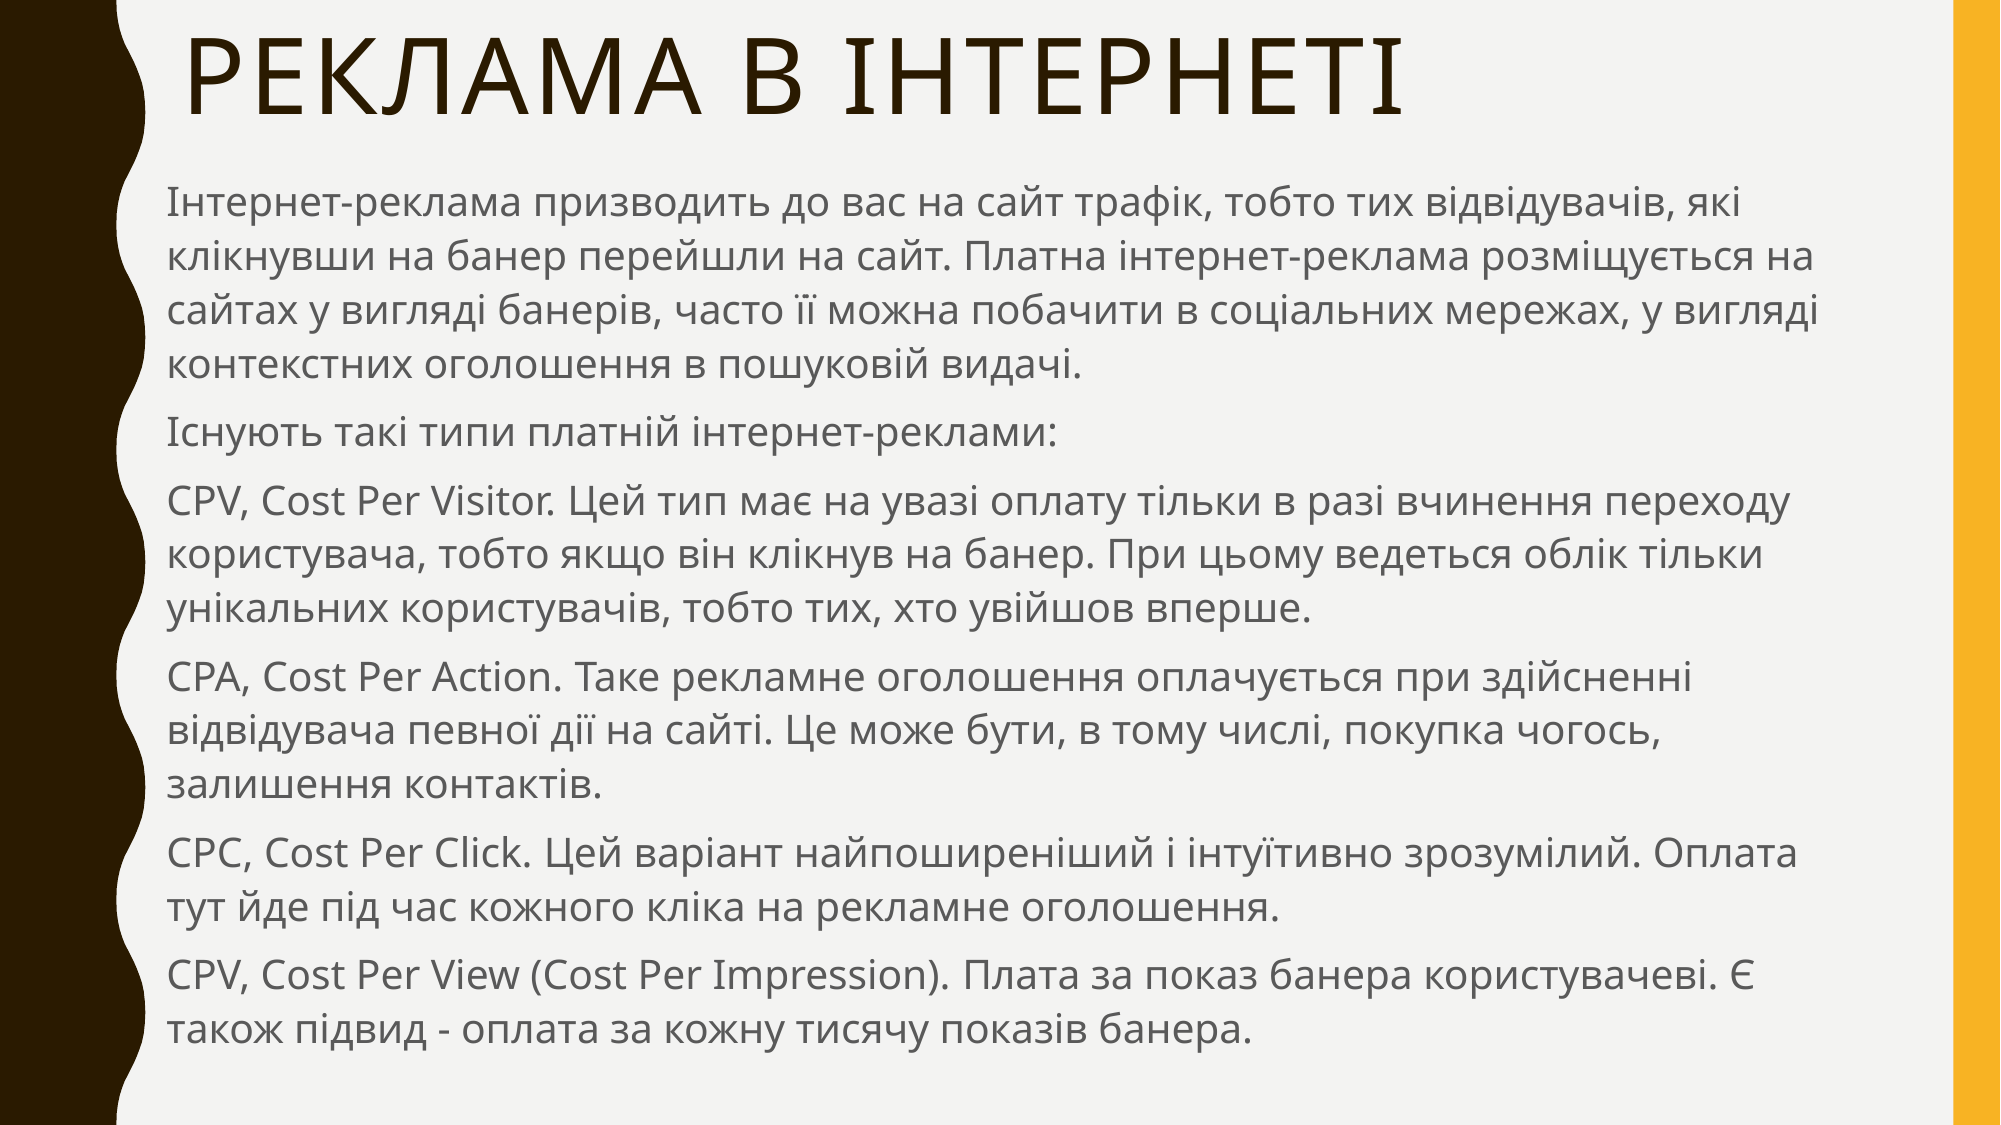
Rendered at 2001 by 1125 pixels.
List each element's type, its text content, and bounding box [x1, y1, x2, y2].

list Інтернет-реклама призводить до вас на сайт трафік, тобто тих відвідувачів, які клікнувши на банер перейшли на сайт. Платна інтернет-реклама розміщується на сайтах у вигляді банерів, часто її можна побачити в соціальних мережах, у вигляді контекстних оголошення в пошуковій видачі. Існують такі типи платній інтернет-реклами: CPV, Cost Per Visitor. Цей тип має на увазі оплату тільки в разі вчинення переходу користувача, тобто якщо він клікнув на банер. При цьому ведеться облік тільки унікальних користувачів, тобто тих, хто увійшов вперше. CPA, Cost Per Action. Таке рекламне оголошення оплачується при здійсненні відвідувача певної дії на сайті. Це може бути, в тому числі, покупка чогось, залишення контактів. CPC, Cost Per Click. Цей варіант найпоширеніший і інтуїтивно зрозумілий. Оплата тут йде під час кожного кліка на рекламне оголошення. CPV, Cost Per View (Cost Per Impression). Плата за показ банера користувачеві. Є також підвид - оплата за кожну тисячу показів банера. [151, 163, 1875, 1060]
title РЕКЛАМА В ІНТЕРНЕТІ [166, 14, 1875, 163]
